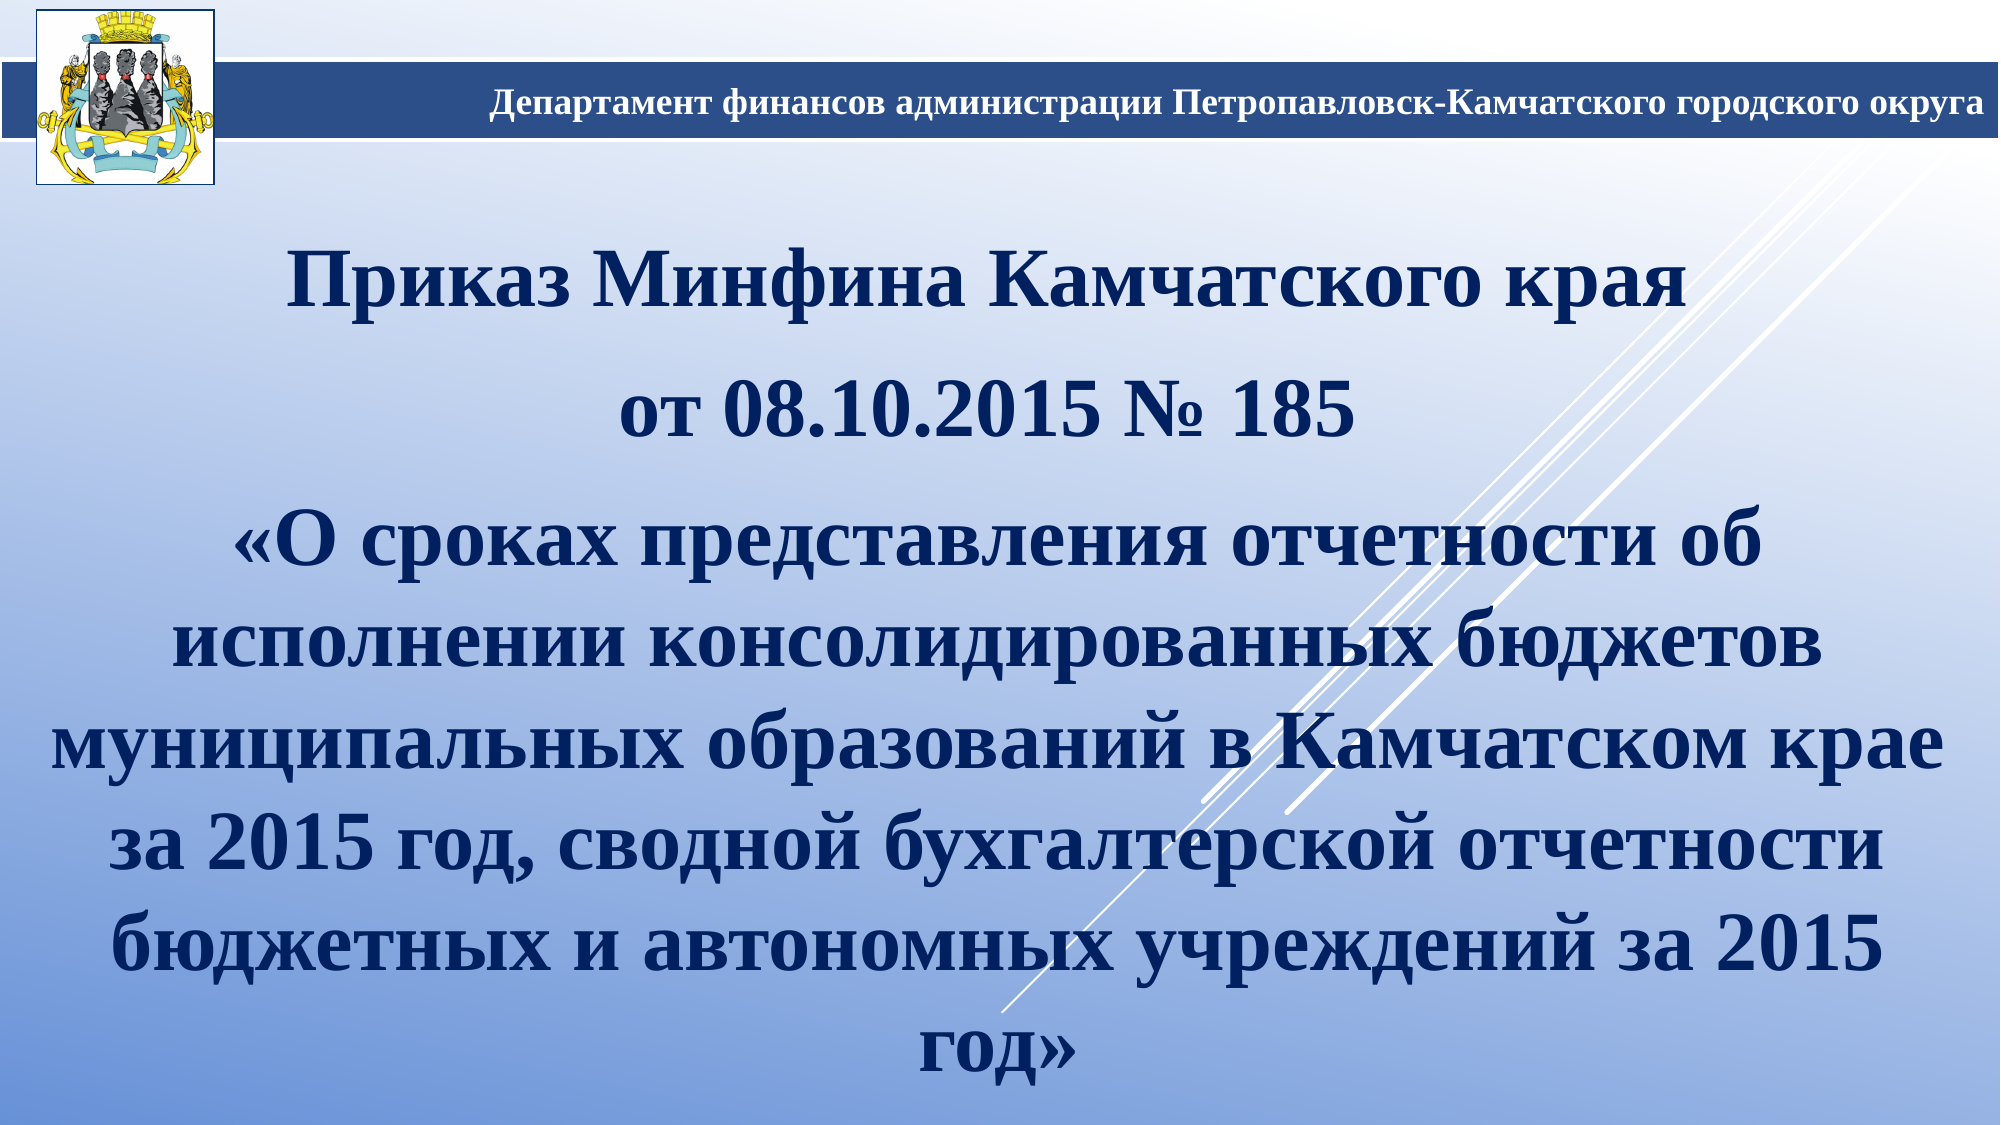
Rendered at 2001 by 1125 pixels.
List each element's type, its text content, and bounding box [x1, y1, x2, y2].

subtitle Приказ Минфина Камчатского края от 08.10.2015 № 185 «О сроках представления отчетности об исполнении консолидированных бюджетов муниципальных образований в Камчатском крае за 2015 год, сводной бухгалтерской отчетности бюджетных и автономных учреждений за 2015 год» [14, 214, 1984, 1105]
text_box [0, 188, 2000, 1105]
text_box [0, 10, 2000, 184]
